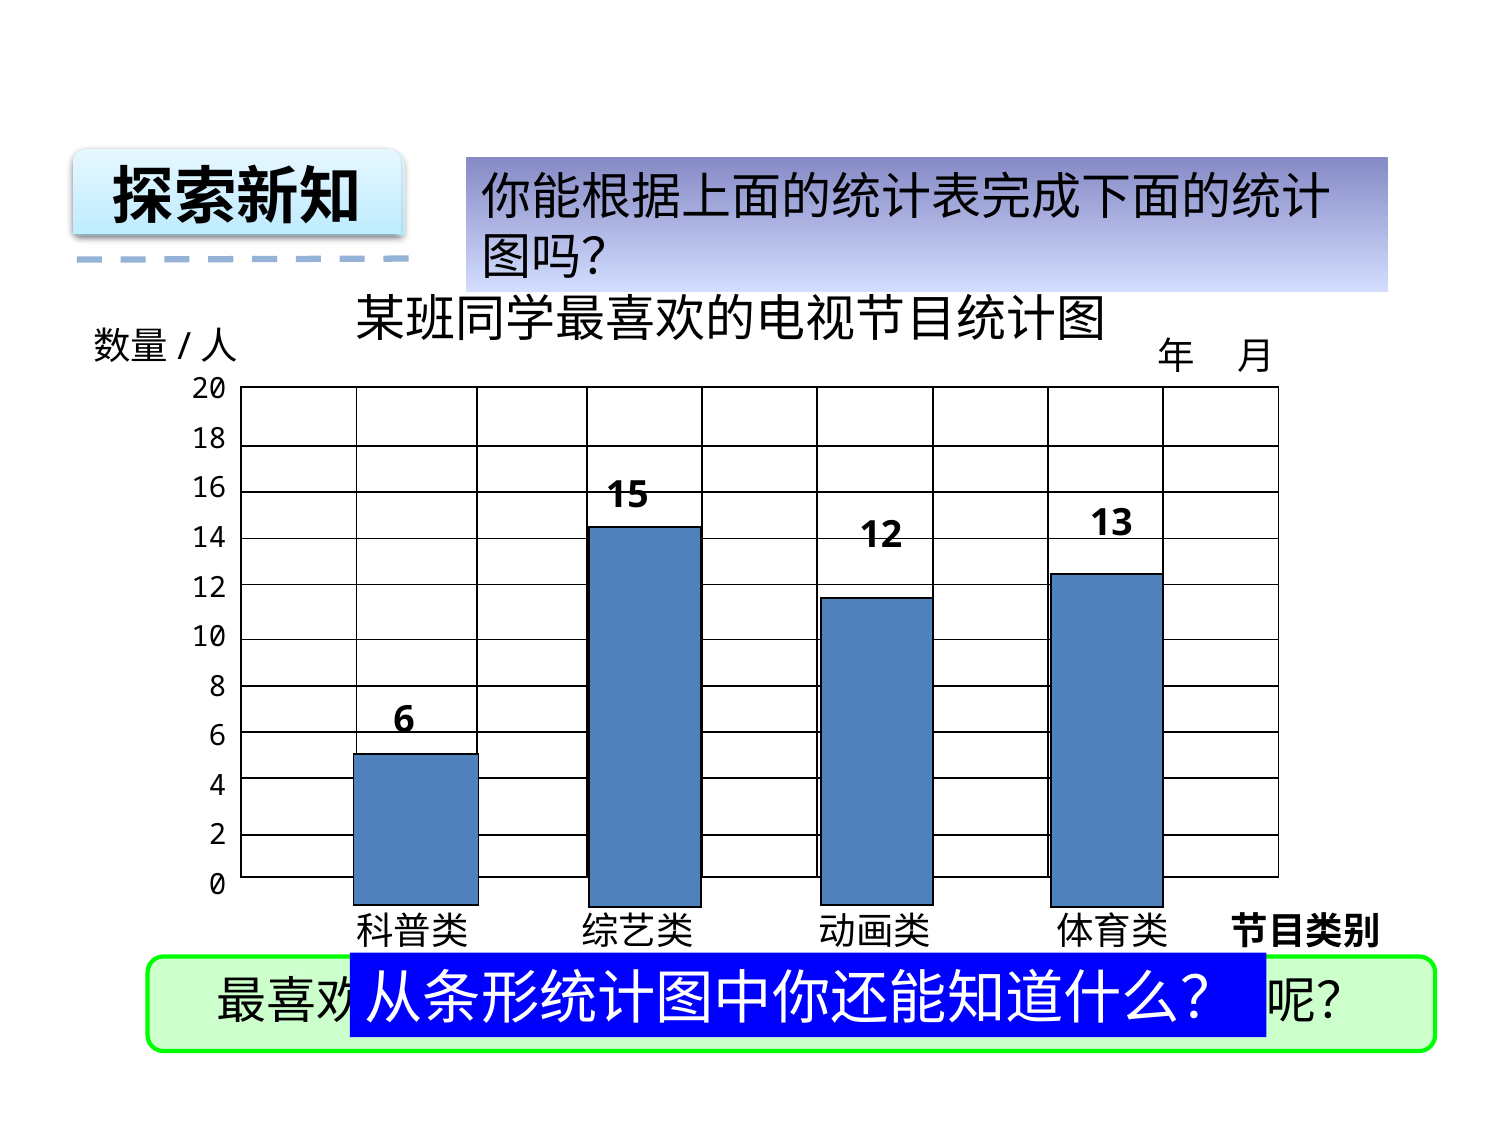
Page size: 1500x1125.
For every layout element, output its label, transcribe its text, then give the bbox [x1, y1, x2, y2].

table_cell [703, 447, 816, 491]
text_box 20 18 16 14 12 10 8 6 4 2 0 [153, 362, 242, 957]
table_cell [478, 539, 586, 584]
table_cell [242, 447, 356, 491]
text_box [76, 150, 417, 260]
table_cell [478, 585, 586, 639]
text_box 科普类 [341, 899, 484, 956]
table_cell [478, 687, 586, 731]
table_cell [1164, 733, 1278, 777]
table_header [478, 388, 586, 445]
table_cell [1164, 539, 1278, 584]
table_cell [934, 585, 1047, 639]
text_box 从条形统计图中你还能知道什么？ [349, 952, 1267, 1038]
table_header [703, 388, 816, 445]
table_header [357, 388, 476, 445]
table_cell [818, 493, 932, 538]
text_box 13 [1075, 490, 1176, 551]
table_header [1049, 388, 1162, 445]
table_cell [479, 836, 586, 876]
table_cell [242, 640, 356, 685]
table_cell [242, 493, 356, 538]
table_cell [478, 493, 586, 538]
table_cell [1049, 539, 1162, 584]
table_cell [478, 733, 586, 777]
table_cell [357, 687, 378, 731]
text_box 你能根据上面的统计表完成下面的统计图吗？ [466, 157, 1388, 292]
table_cell [357, 640, 476, 685]
text_box 15 [591, 462, 692, 522]
table_cell [357, 733, 476, 753]
table_cell [703, 493, 816, 538]
table_cell [357, 585, 476, 639]
table_header [1164, 388, 1278, 445]
table_cell [242, 687, 356, 731]
text_box 某班同学最喜欢的电视节目统计图 [341, 278, 1129, 354]
table_cell [357, 539, 476, 584]
table_cell [1049, 493, 1075, 538]
text_box [353, 753, 479, 905]
table_cell [588, 493, 701, 527]
table_cell [934, 493, 1047, 538]
table_cell [934, 733, 1047, 777]
table_cell [1176, 493, 1278, 538]
text_box 最喜欢动画类节目人数的直条怎么画呢？体育类呢？ [147, 956, 1436, 1052]
table_cell [242, 585, 356, 639]
table_cell [242, 733, 356, 777]
table_header [242, 388, 356, 445]
table_cell [588, 447, 701, 491]
table_cell [703, 836, 816, 876]
table_header [588, 388, 701, 445]
table_cell [934, 640, 1047, 685]
text_box 动画类 [803, 899, 947, 952]
table_cell [242, 779, 353, 834]
text_box 综艺类 [566, 899, 709, 952]
table_cell [1164, 779, 1278, 834]
table_cell [1164, 447, 1278, 491]
table_cell [934, 687, 1047, 731]
table_cell [1164, 687, 1278, 731]
table_cell [479, 779, 586, 834]
text_box 6 [378, 687, 467, 747]
table_cell [478, 640, 586, 685]
table_cell [1164, 640, 1278, 685]
table_cell [703, 779, 816, 834]
text_box [588, 527, 702, 908]
table_cell [934, 779, 1047, 834]
table_cell [818, 447, 932, 491]
text_box 节目类别 [1216, 899, 1417, 956]
table_cell [934, 447, 1047, 491]
table_cell [478, 447, 586, 491]
table_cell [703, 733, 816, 777]
table_cell [703, 539, 816, 584]
table_cell [703, 687, 816, 731]
table_header [818, 388, 932, 445]
table_cell [703, 585, 816, 639]
table_cell [242, 836, 353, 876]
table_cell [357, 493, 476, 538]
table_cell [818, 585, 932, 639]
table_cell [242, 539, 356, 584]
table_cell [934, 539, 1047, 584]
table_cell [357, 447, 476, 491]
table_header [934, 388, 1047, 445]
text_box 体育类 [1041, 899, 1184, 952]
table_cell [1164, 585, 1278, 639]
text_box 12 [844, 502, 945, 562]
text_box 数量/人 [78, 314, 317, 374]
table_cell [1164, 836, 1278, 876]
table_cell [934, 836, 1047, 876]
text_box [1050, 574, 1164, 908]
table_cell [1049, 447, 1162, 491]
text_box [820, 597, 934, 905]
table_cell [703, 640, 816, 685]
table_cell [818, 539, 932, 584]
table_cell [467, 687, 476, 731]
text_box 年 月 [1142, 324, 1291, 385]
